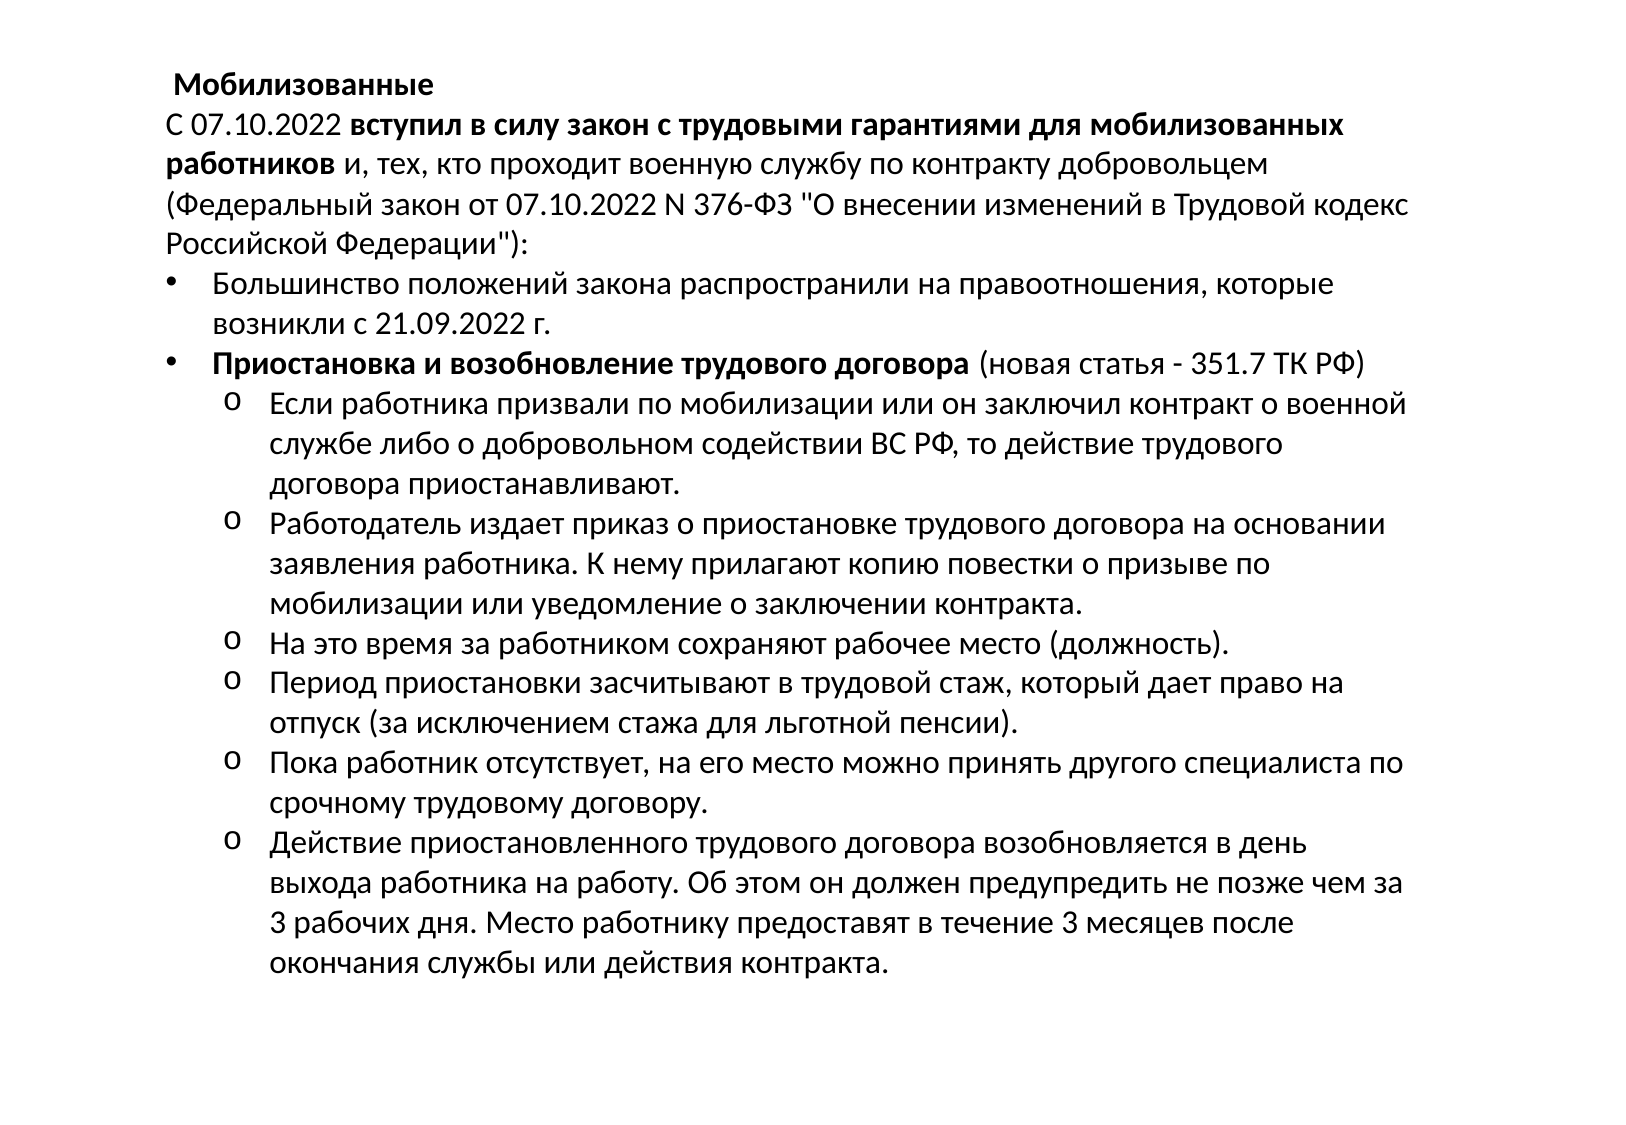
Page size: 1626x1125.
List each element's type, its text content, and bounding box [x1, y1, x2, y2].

text_box Мобилизованные С 07.10.2022 вступил в силу закон с трудовыми гарантиями для мобилизованных работников и, тех, кто проходит военную службу по контракту добровольцем (Федеральный закон от 07.10.2022 N 376-ФЗ "О внесении изменений в Трудовой кодекс Российской Федерации"): Большинство положений закона распространили на правоотношения, которые возникли с 21.09.2022 г. Приостановка и возобновление трудового договора (новая статья - 351.7 ТК РФ) Если работника призвали по мобилизации или он заключил контракт о военной службе либо о добровольном содействии ВС РФ, то действие трудового договора приостанавливают. Работодатель издает приказ о приостановке трудового договора на основании заявления работника. К нему прилагают копию повестки о призыве по мобилизации или уведомление о заключении контракта. На это время за работником сохраняют рабочее место (должность). Период приостановки засчитывают в трудовой стаж, который дает право на отпуск (за исключением стажа для льготной пенсии). Пока работник отсутствует, на его место можно принять другого специалиста по срочному трудовому договору. Действие приостановленного трудового договора возобновляется в день выхода работника на работу. Об этом он должен предупредить не позже чем за 3 рабочих дня. Место работнику предоставят в течение 3 месяцев после окончания службы или действия контракта. [150, 54, 1427, 988]
